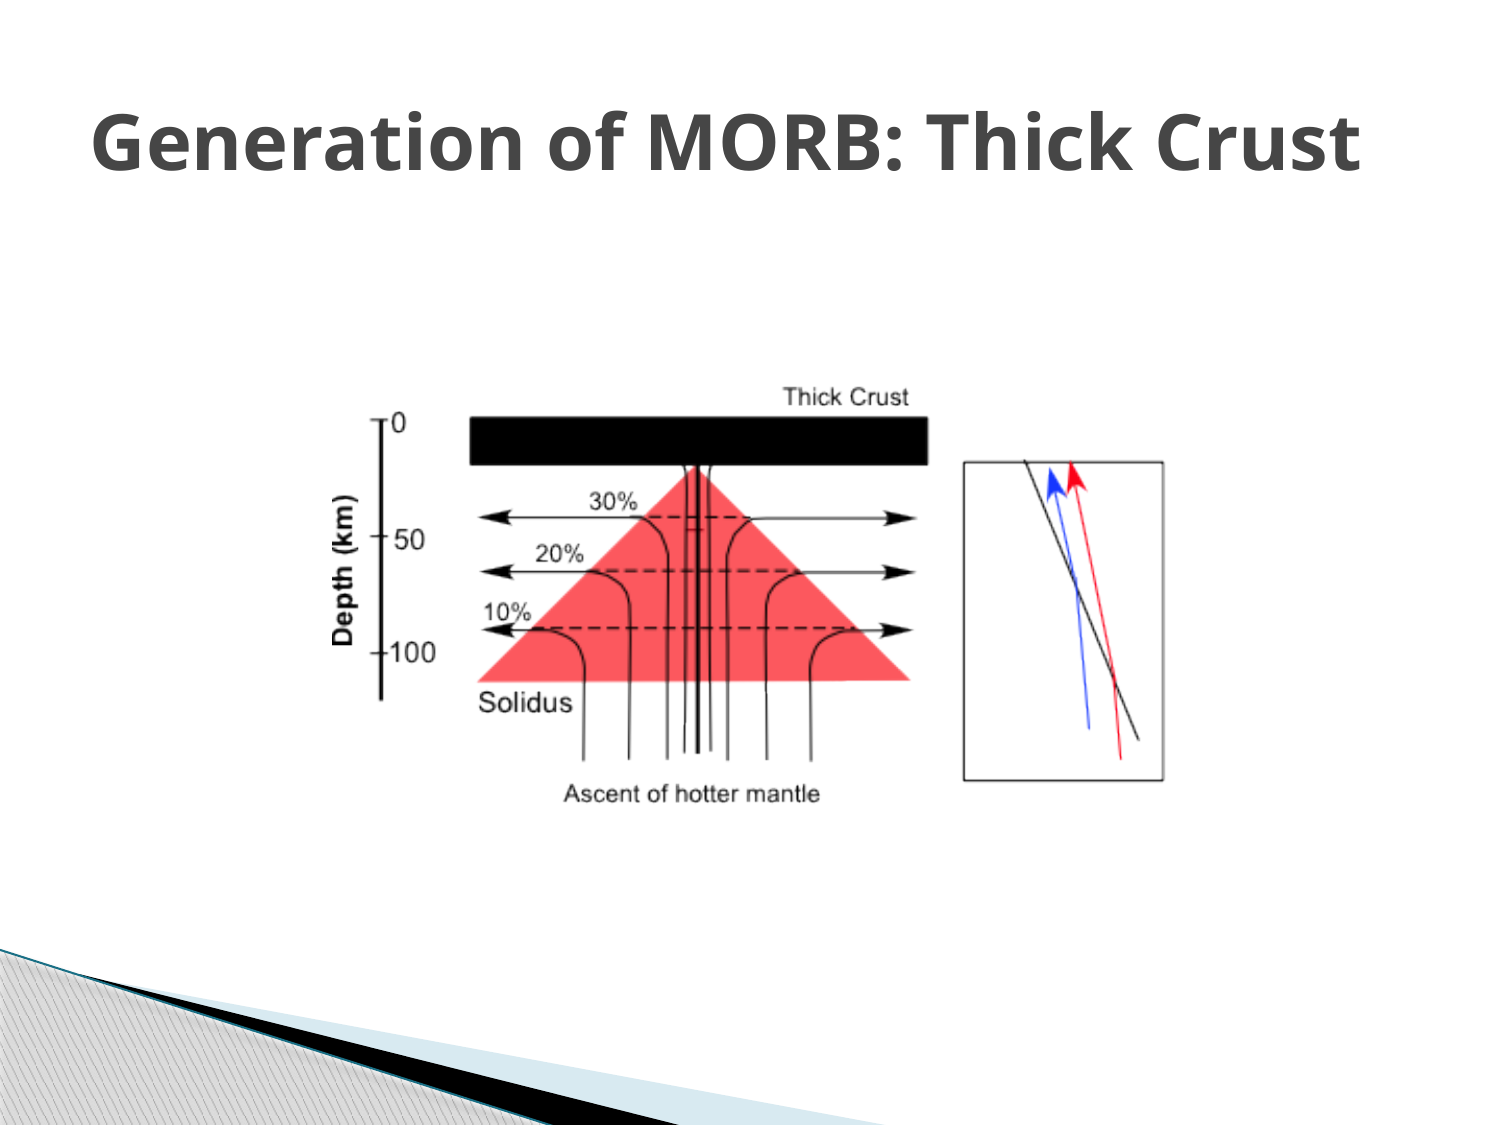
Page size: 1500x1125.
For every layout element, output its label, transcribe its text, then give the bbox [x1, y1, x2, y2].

title Generation of MORB: Thick Crust [75, 45, 1425, 233]
picture [331, 383, 1168, 809]
